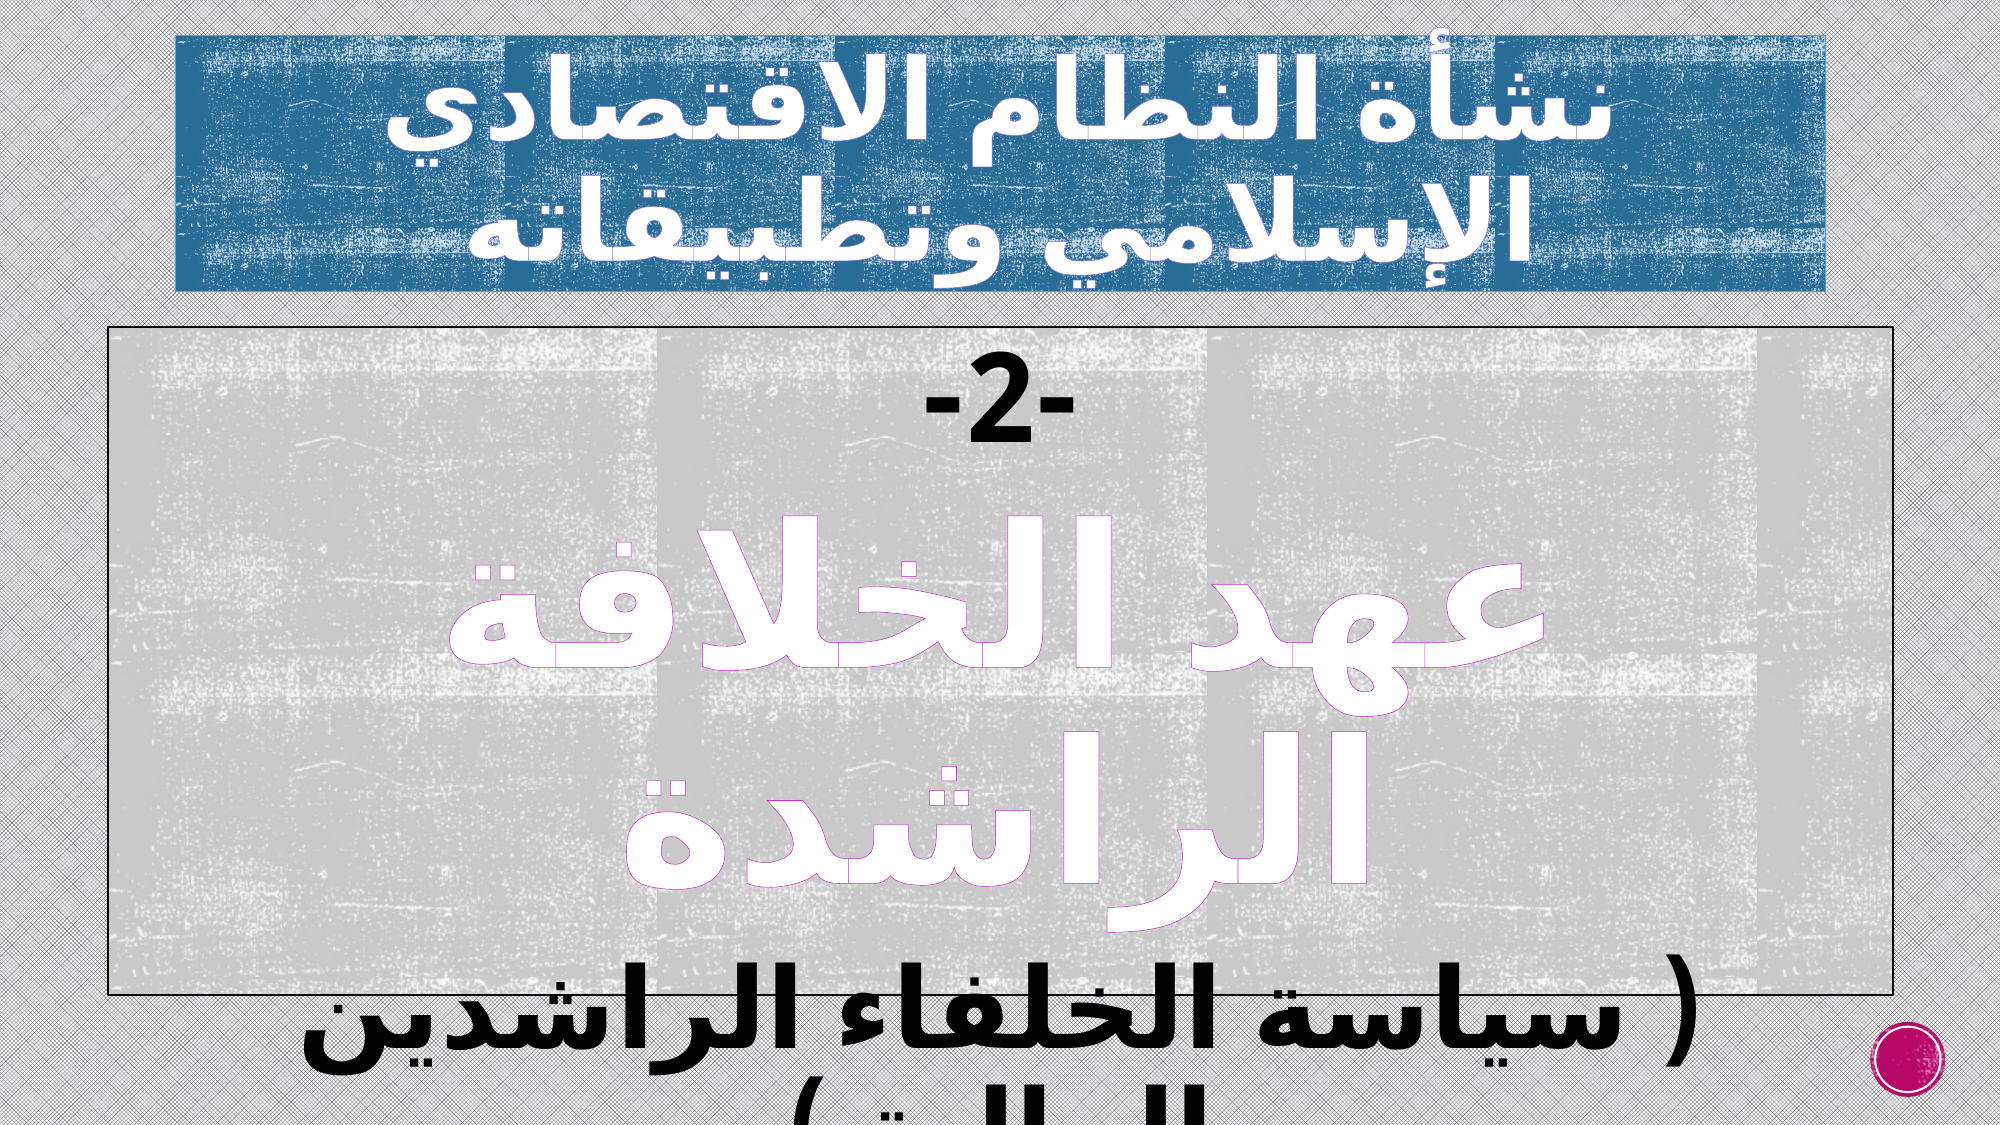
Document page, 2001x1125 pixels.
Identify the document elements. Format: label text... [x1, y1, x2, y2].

title نشأة النظام الاقتصادي الإسلامي وتطبيقاته [175, 35, 1826, 292]
list -2- عهد الخلافة الراشدة ( سياسة الخلفاء الراشدين المالية ) [107, 326, 1894, 996]
